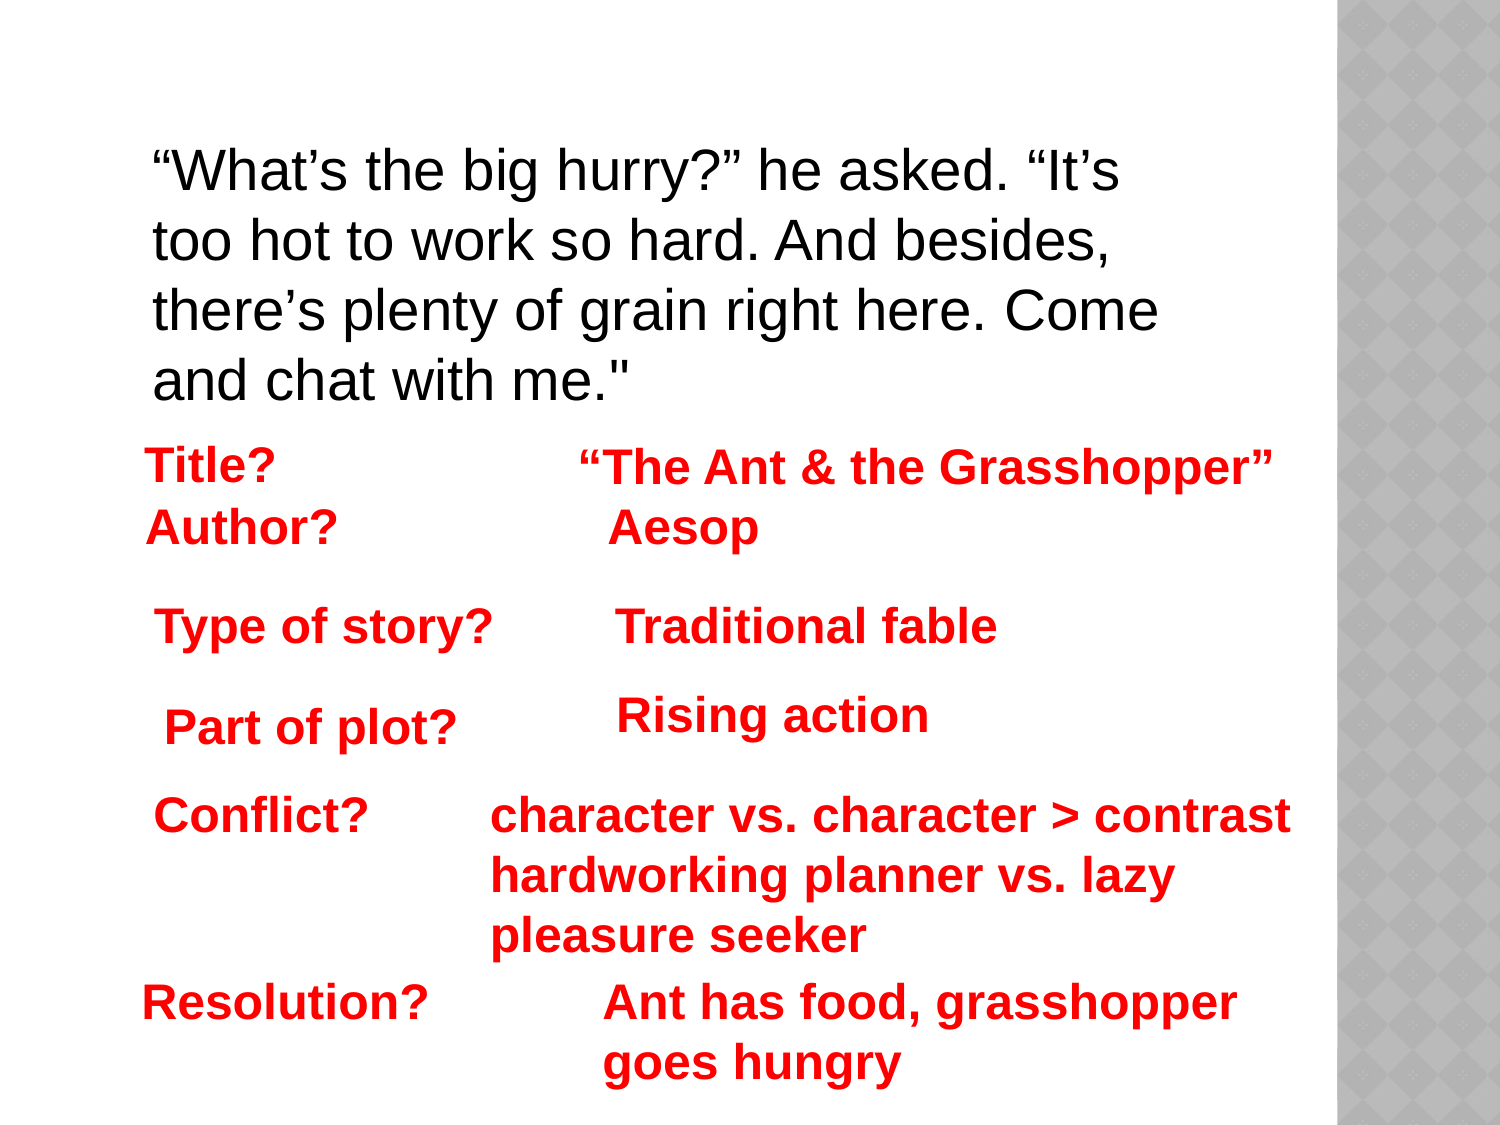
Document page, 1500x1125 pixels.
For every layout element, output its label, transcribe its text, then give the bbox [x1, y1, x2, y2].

text_box “The Ant & the Grasshopper” [562, 426, 1338, 502]
text_box Part of plot? [149, 687, 474, 763]
text_box Conflict? [138, 774, 385, 850]
text_box Resolution? [126, 962, 445, 1038]
text_box Title? [129, 424, 292, 500]
text_box “What’s the big hurry?” he asked. “It’s too hot to work so hard. And besides, there’s plenty of grain right here. Come and chat with me." [137, 124, 1200, 420]
text_box Aesop [592, 487, 775, 563]
text_box Ant has food, grasshopper goes hungry [587, 962, 1322, 1098]
text_box character vs. character > contrast hardworking planner vs. lazy pleasure seeker [474, 774, 1338, 970]
text_box Traditional fable [600, 586, 1014, 662]
text_box Rising action [601, 674, 946, 750]
text_box Type of story? [139, 586, 510, 662]
text_box Author? [130, 487, 354, 563]
